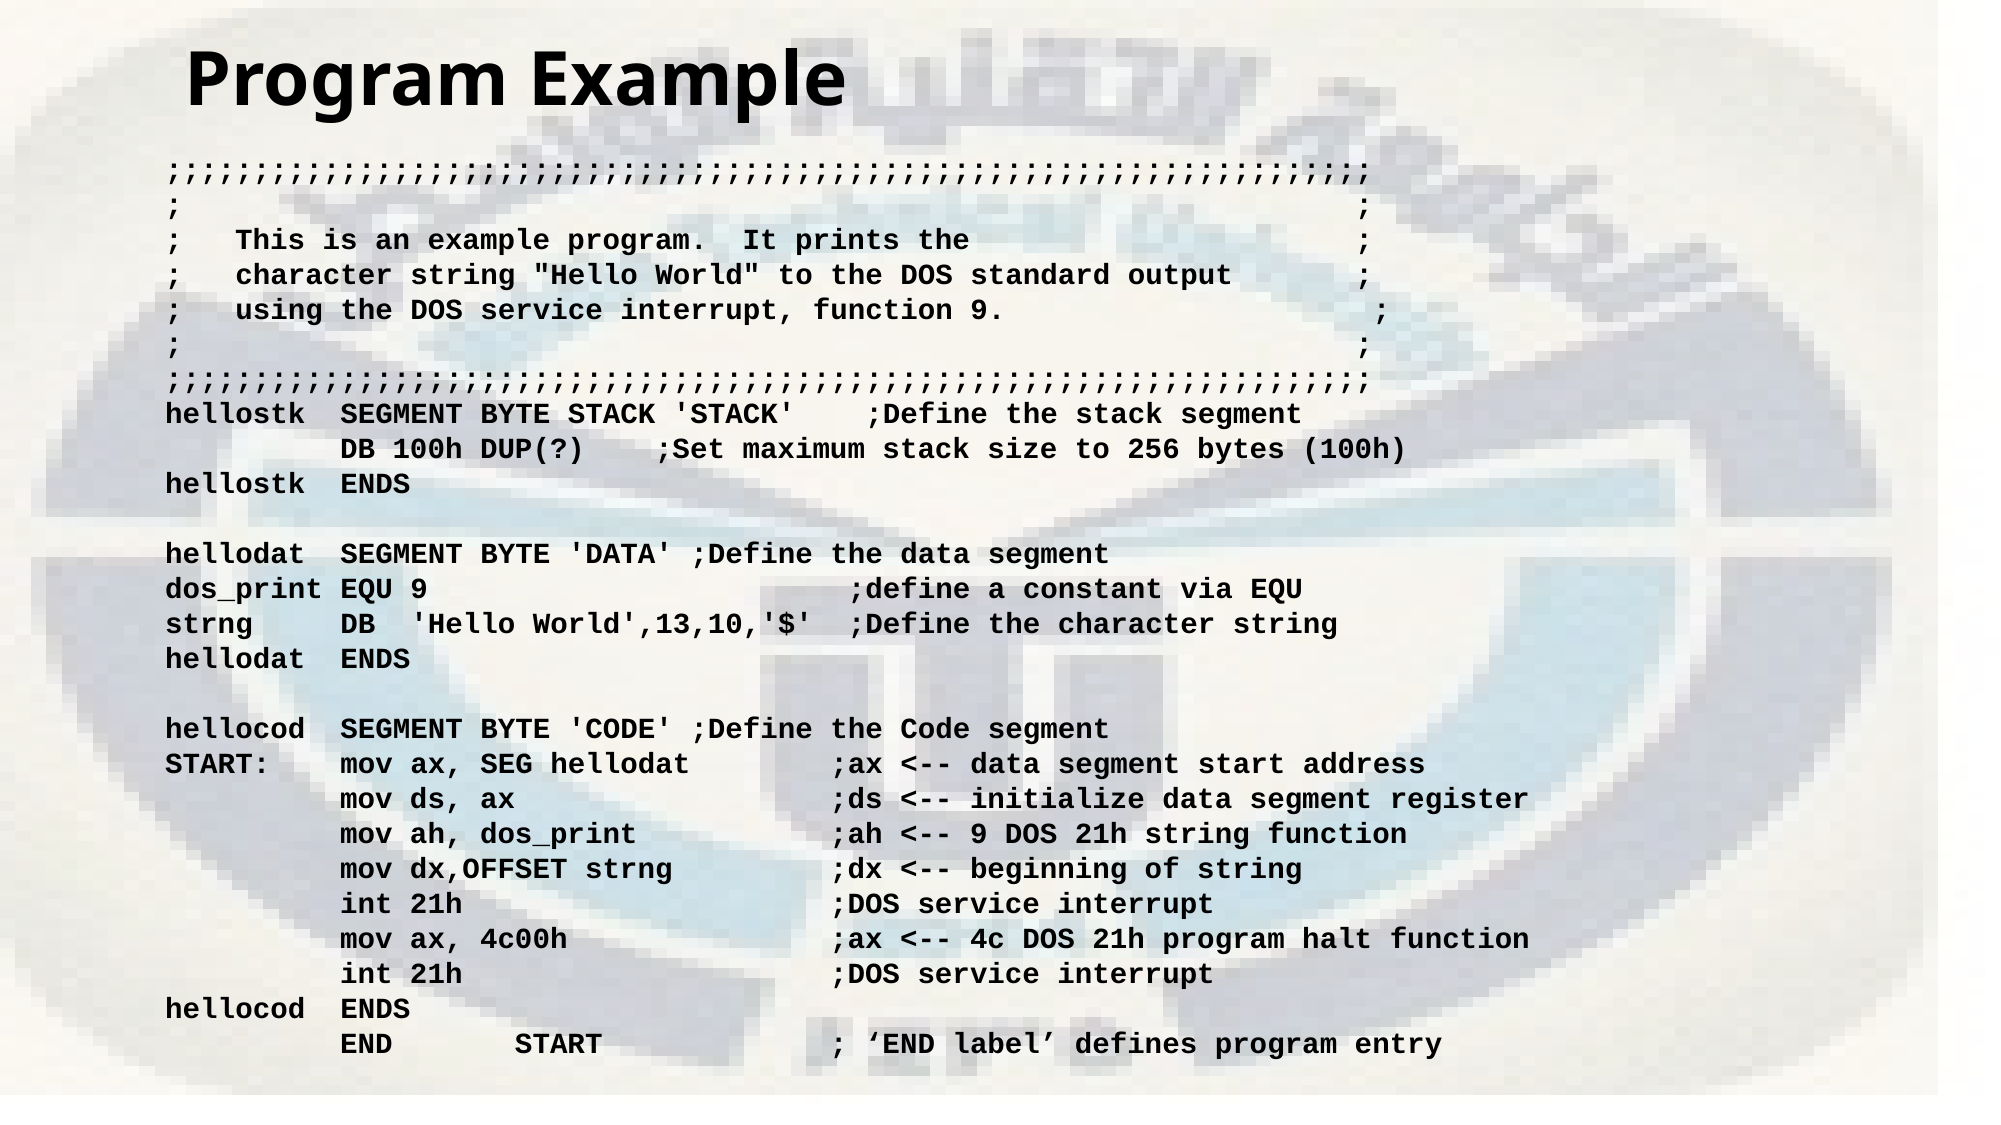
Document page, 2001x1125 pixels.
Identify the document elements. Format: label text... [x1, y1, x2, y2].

text_box Label Operator Operand[s] ;Comment INIT: mov ax, bx ; Copy contents of bx into ax Label - INIT: Operator - mov Operands - ax and bx Comment - alphanumeric string between ; and \n Not case sensitive Unlike other assemblers, destination operand is first mov is the mnemonic that the assembler translates into an opcode [0, 0, 2000, 1125]
text_box ;;;;;;;;;;;;;;;;;;;;;;;;;;;;;;;;;;;;;;;;;;;;;;;;;;;;;;;;;;;;;;;;;;;;; ; ; ; This is an example program. It prints the ; ; character string "Hello World" to the DOS standard output ; ; using the DOS service interrupt, function 9. ; ; ; ;;;;;;;;;;;;;;;;;;;;;;;;;;;;;;;;;;;;;;;;;;;;;;;;;;;;;;;;;;;;;;;;;;;;; hellostk SEGMENT BYTE STACK 'STACK' ;Define the stack segment DB 100h DUP(?) ;Set maximum stack size to 256 bytes (100h) hellostk ENDS hellodat SEGMENT BYTE 'DATA' ;Define the data segment dos_print EQU 9 ;define a constant via EQU strng DB 'Hello World',13,10,'$' ;Define the character string hellodat ENDS hellocod SEGMENT BYTE 'CODE' ;Define the Code segment START: mov ax, SEG hellodat ;ax <-- data segment start address mov ds, ax ;ds <-- initialize data segment register mov ah, dos_print ;ah <-- 9 DOS 21h string function mov dx,OFFSET strng ;dx <-- beginning of string int 21h ;DOS service interrupt mov ax, 4c00h ;ax <-- 4c DOS 21h program halt function int 21h ;DOS service interrupt hellocod ENDS END START ; ‘END label’ defines program entry [150, 142, 1703, 1102]
title Program Example [150, 24, 1850, 138]
